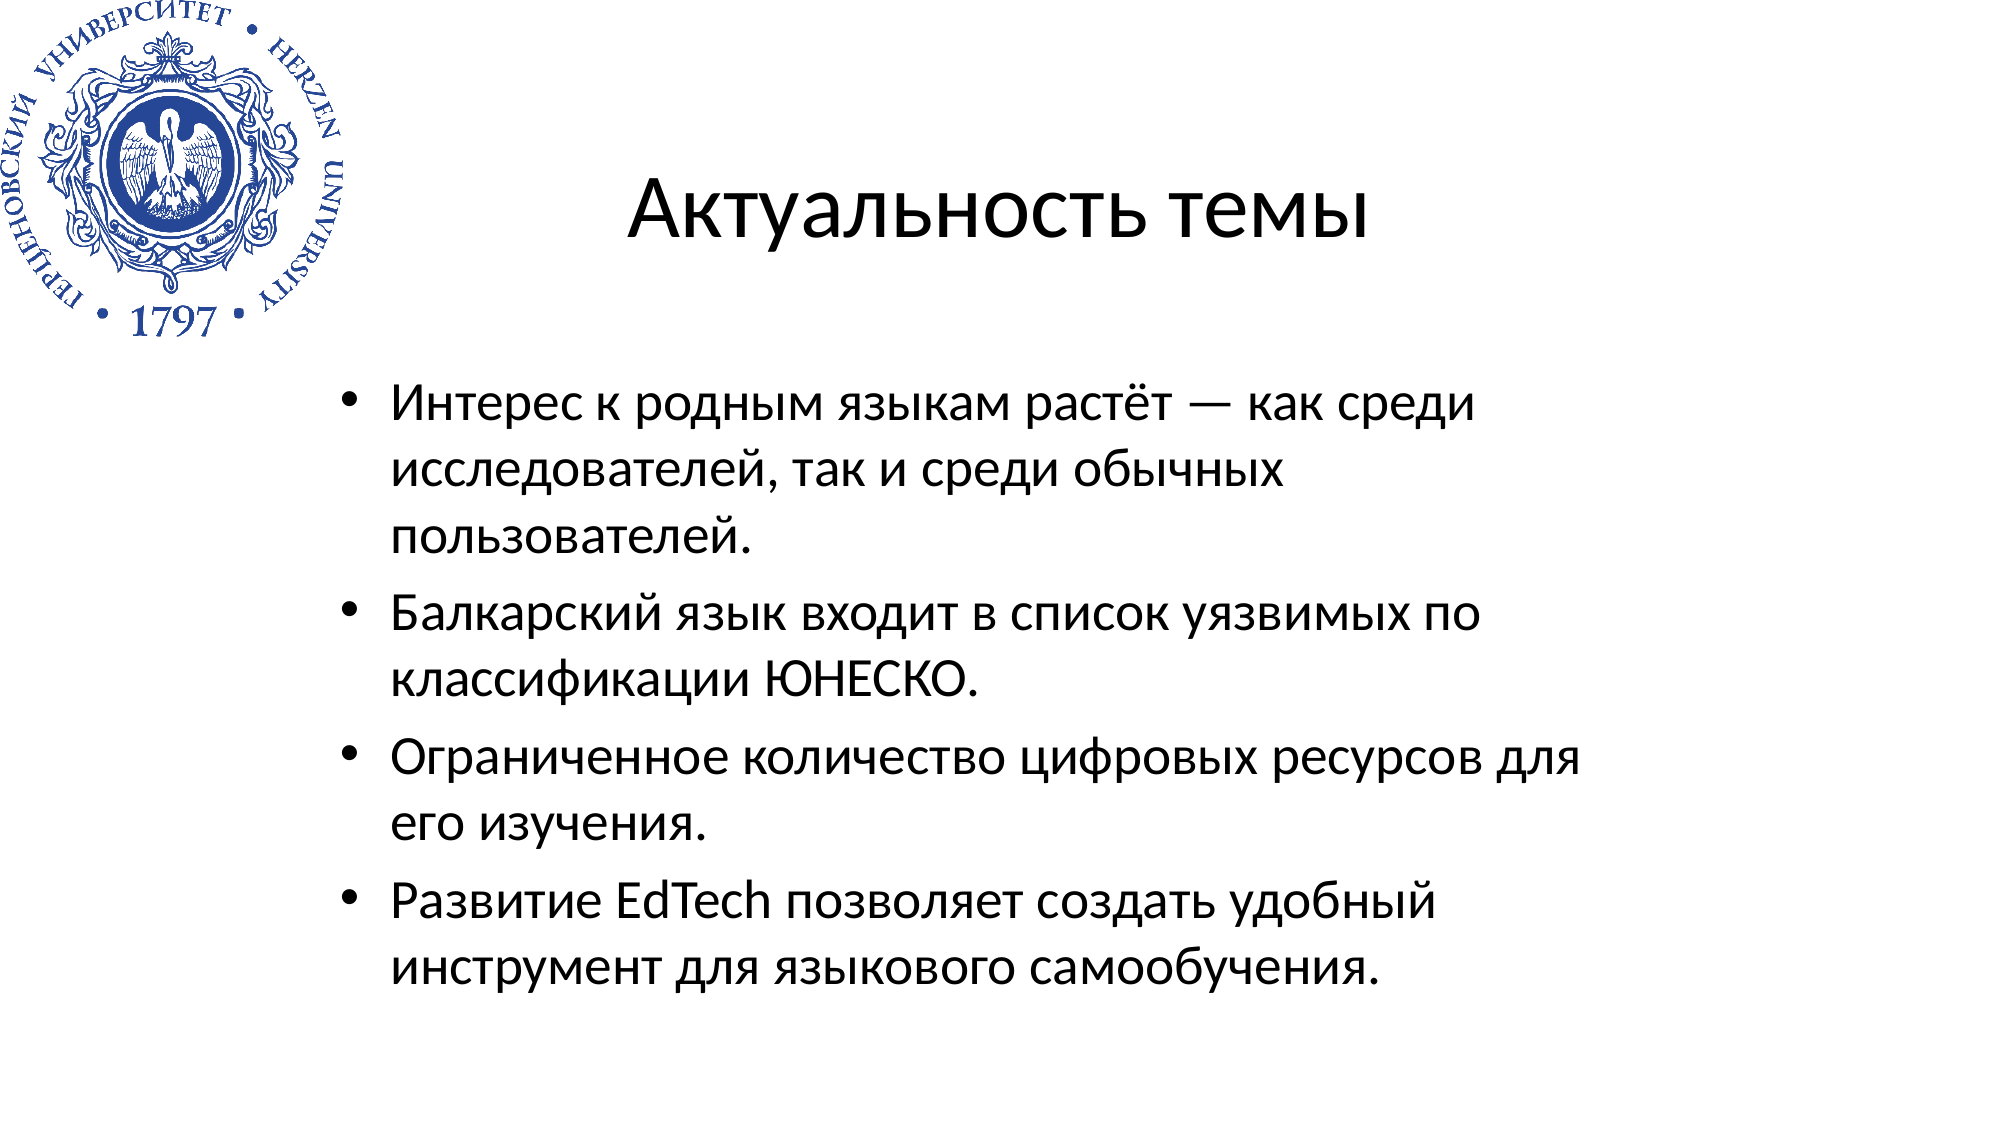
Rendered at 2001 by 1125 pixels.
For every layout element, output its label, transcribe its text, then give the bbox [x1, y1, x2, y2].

list Интерес к родным языкам растёт — как среди исследователей, так и среди обычных пользователей. Балкарский язык входит в список уязвимых по классификации ЮНЕСКО. Ограниченное количество цифровых ресурсов для его изучения. Развитие EdTech позволяет создать удобный инструмент для языкового самообучения. [324, 357, 1675, 1008]
title Актуальность темы [348, 107, 1900, 295]
picture [0, 0, 344, 337]
